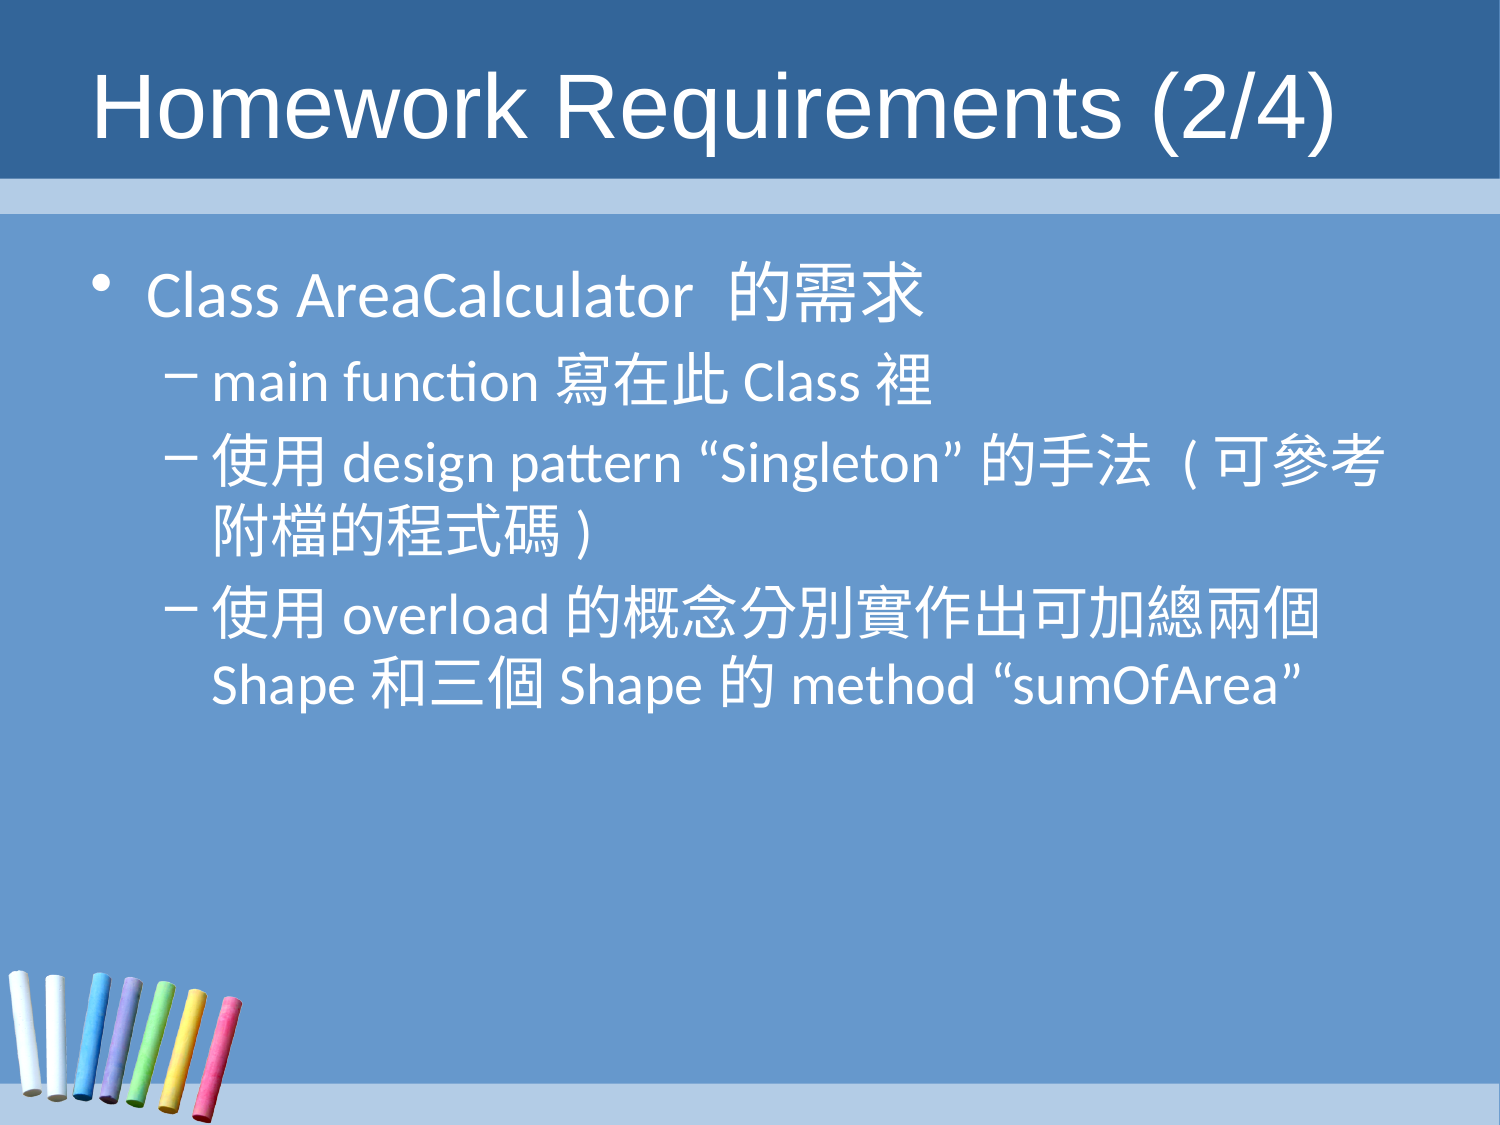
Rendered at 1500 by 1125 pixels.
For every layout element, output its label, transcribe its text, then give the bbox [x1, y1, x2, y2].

picture [0, 967, 247, 1125]
title Homework Requirements (2/4) [74, 42, 1436, 162]
list Class AreaCalculator 的需求 main function寫在此Class裡 使用design pattern “Singleton”的手法 (可參考附檔的程式碼) 使用overload的概念分別實作出可加總兩個Shape和三個Shape的method “sumOfArea” [74, 243, 1436, 1000]
